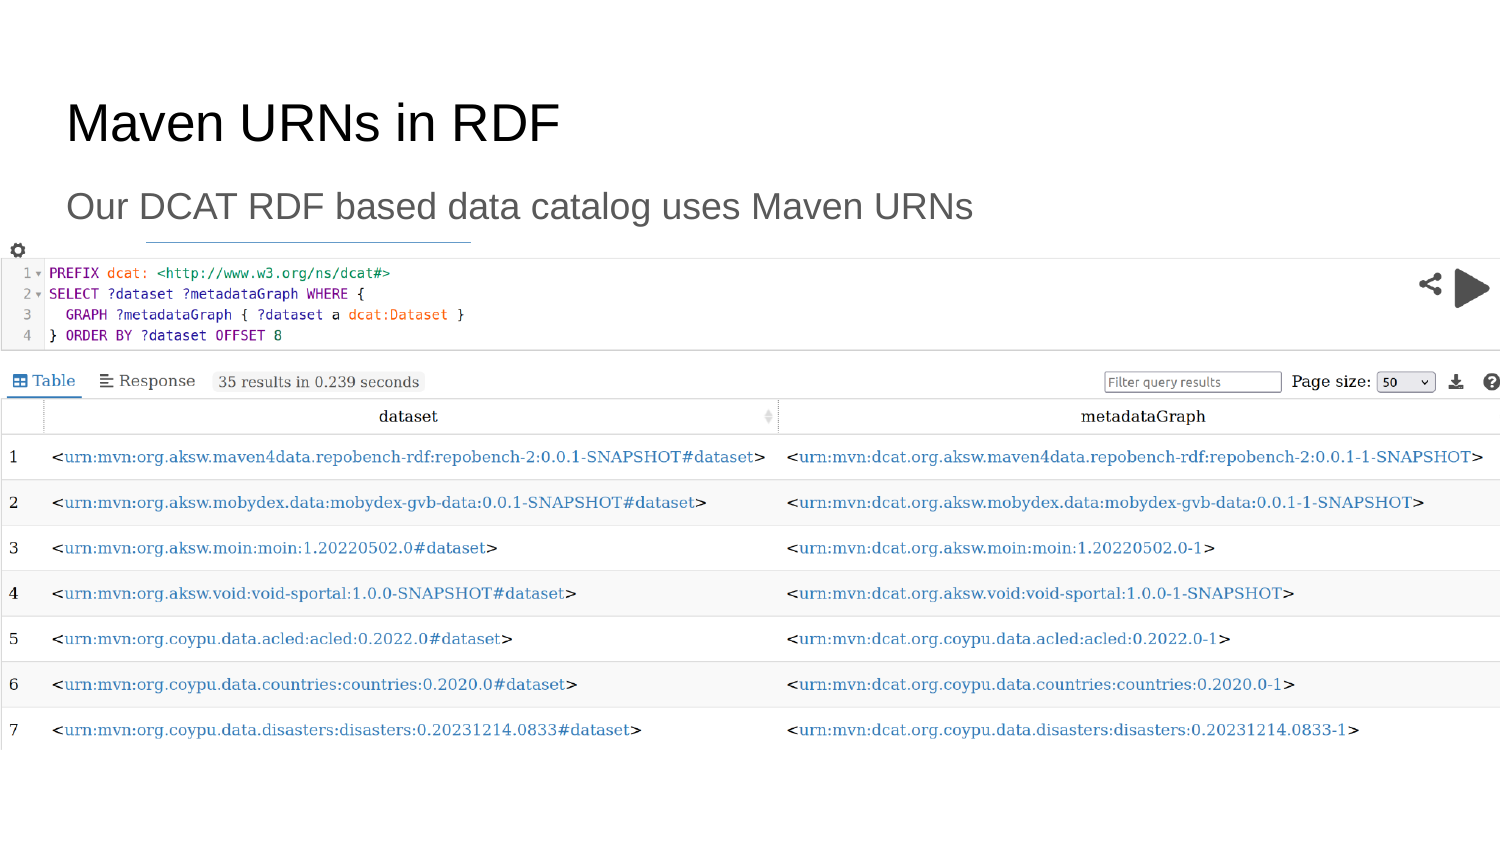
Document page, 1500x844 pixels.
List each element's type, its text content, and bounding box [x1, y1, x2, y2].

picture [0, 242, 1500, 750]
title Maven URNs in RDF [51, 72, 1449, 167]
text_box Our DCAT RDF based data catalog uses Maven URNs [51, 166, 1074, 241]
